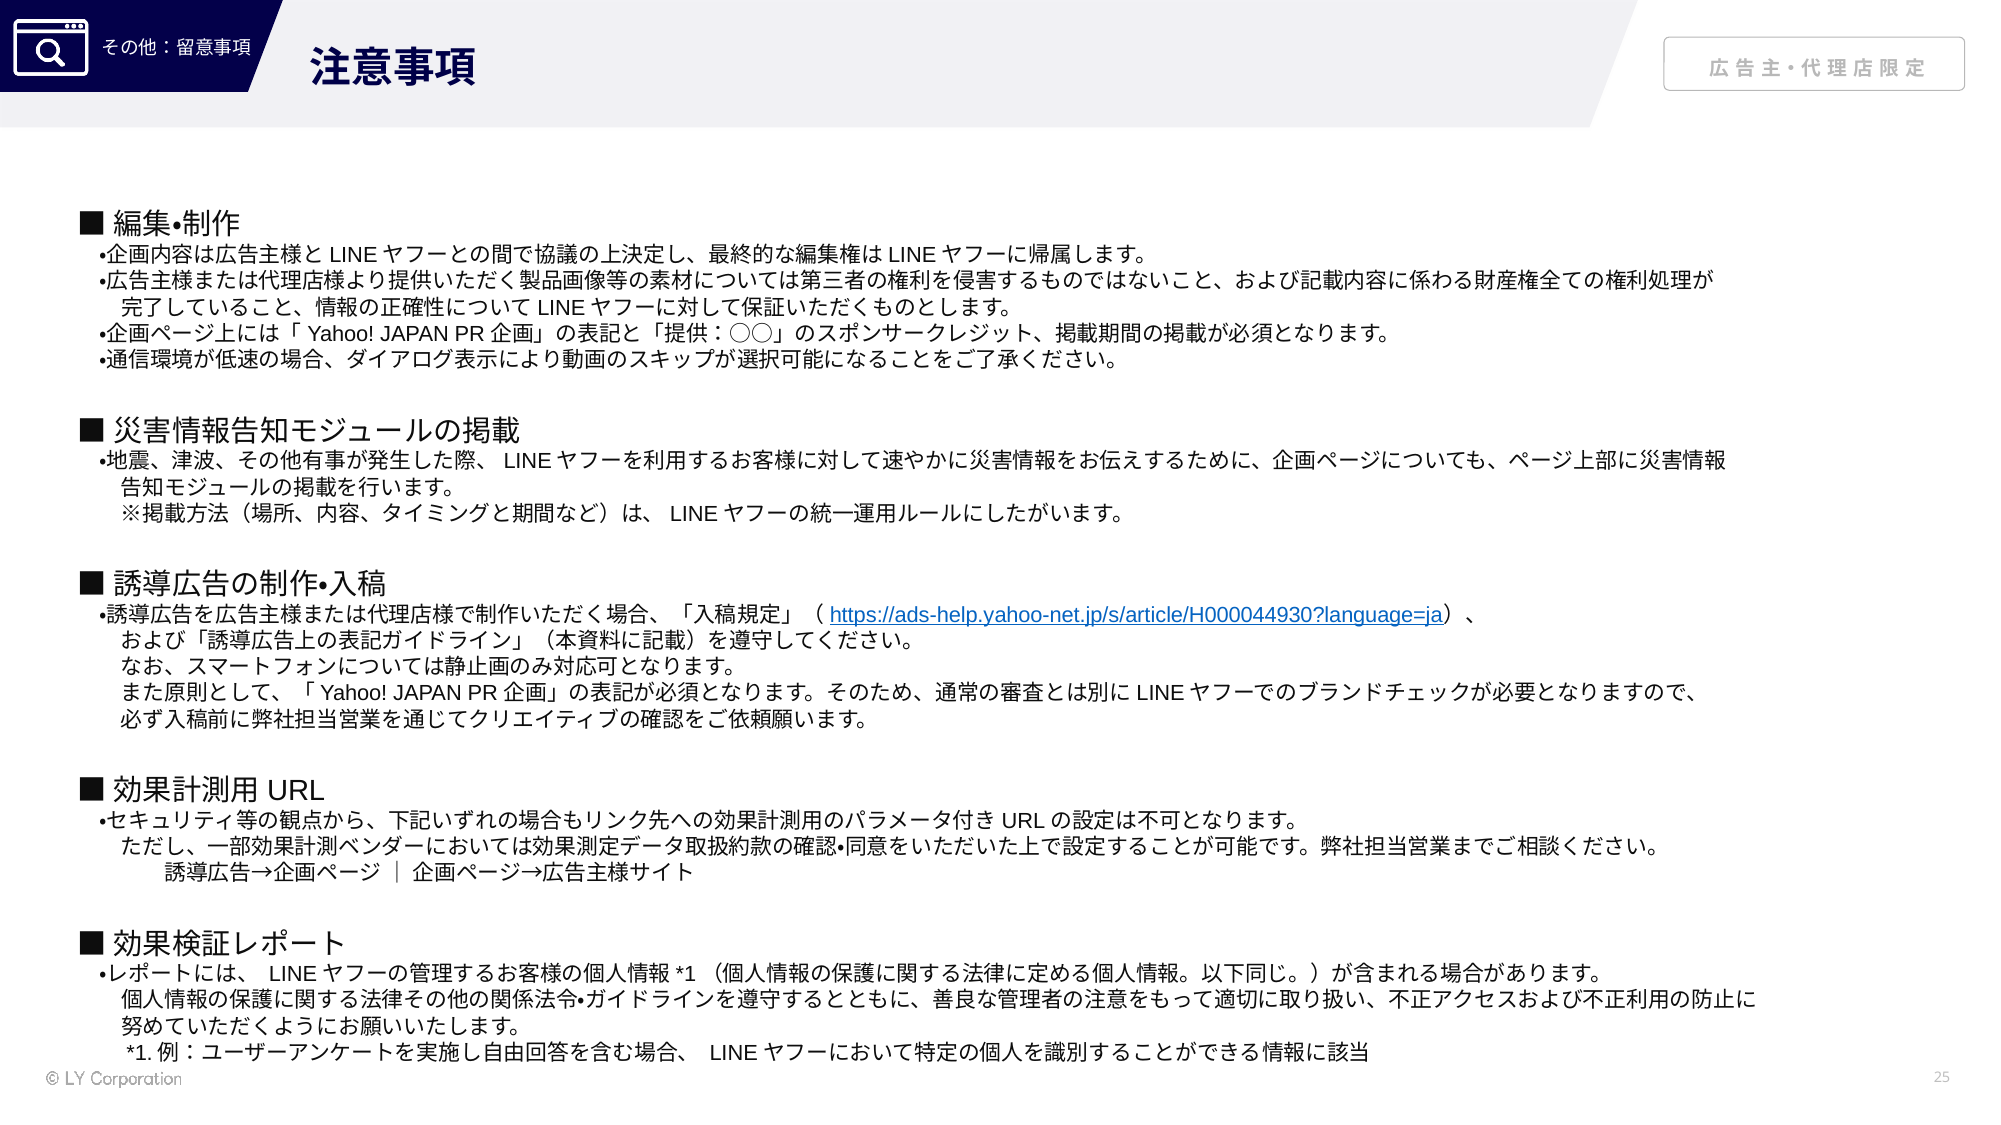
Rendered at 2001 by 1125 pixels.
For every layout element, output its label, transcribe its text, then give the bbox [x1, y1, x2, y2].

list 注意事項 [309, 41, 1645, 97]
picture [9, 6, 92, 88]
text_box ■編集・制作 ・企画内容は広告主様とLINEヤフーとの間で協議の上決定し、最終的な編集権はLINEヤフーに帰属します。 ・広告主様または代理店様より提供いただく製品画像等の素材については第三者の権利を侵害するものではないこと、および記載内容に係わる財産権全ての権利処理が 完了していること、情報の正確性についてLINEヤフーに対して保証いただくものとします。 ・企画ページ上には「Yahoo! JAPAN PR企画」の表記と「提供：○○」のスポンサークレジット、掲載期間の掲載が必須となります。 ・通信環境が低速の場合、ダイアログ表示により動画のスキップが選択可能になることをご了承ください。 ■災害情報告知モジュールの掲載 ・地震、津波、その他有事が発生した際、LINEヤフーを利用するお客様に対して速やかに災害情報をお伝えするために、企画ページについても、ページ上部に災害情報 告知モジュールの掲載を行います。 ※掲載方法（場所、内容、タイミングと期間など）は、LINEヤフーの統一運用ルールにしたがいます。 ■誘導広告の制作・入稿 ・誘導広告を広告主様または代理店様で制作いただく場合、「入稿規定」（https://ads-help.yahoo-net.jp/s/article/H000044930?language=ja）、 および「誘導広告上の表記ガイドライン」（本資料に記載）を遵守してください。 なお、スマートフォンについては静止画のみ対応可となります。 また原則として、「Yahoo! JAPAN PR企画」の表記が必須となります。そのため、通常の審査とは別にLINEヤフーでのブランドチェックが必要となりますので、 必ず入稿前に弊社担当営業を通じてクリエイティブの確認をご依頼願います。 ■効果計測用URL ・セキュリティ等の観点から、下記いずれの場合もリンク先への効果計測用のパラメータ付きURLの設定は不可となります。 ただし、一部効果計測ベンダーにおいては効果測定データ取扱約款の確認・同意をいただいた上で設定することが可能です。弊社担当営業までご相談ください。 誘導広告→企画ページ ｜ 企画ページ→広告主様サイト ■効果検証レポート ・レポートには、 LINEヤフーの管理するお客様の個人情報*1（個人情報の保護に関する法律に定める個人情報。以下同じ。）が含まれる場合があります。 個人情報の保護に関する法律その他の関係法令・ガイドラインを遵守するとともに、善良な管理者の注意をもって適切に取り扱い、不正アクセスおよび不正利用の防止に 努めていただくようにお願いいたします。 *1.例：ユーザーアンケートを実施し自由回答を含む場合、 LINEヤフーにおいて特定の個人を識別することができる情報に該当 [62, 198, 1922, 1065]
picture [46, 1071, 181, 1088]
